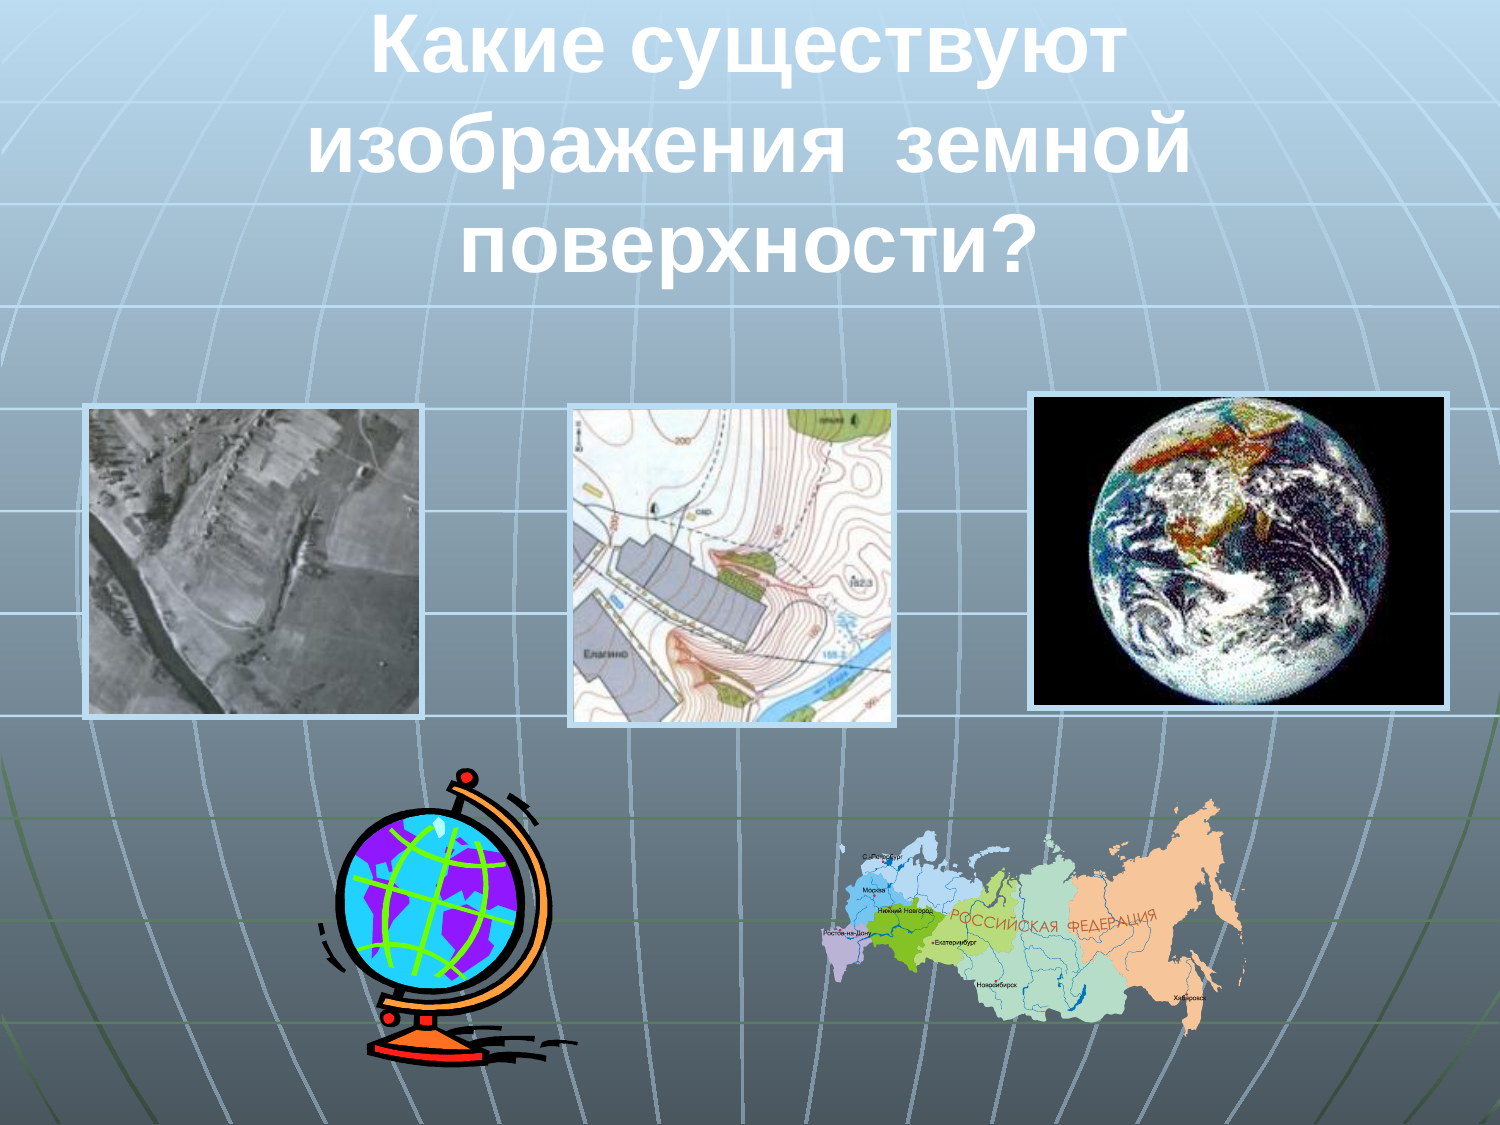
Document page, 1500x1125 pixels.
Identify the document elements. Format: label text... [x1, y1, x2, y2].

picture [1033, 396, 1445, 706]
title Какие существуют изображения земной поверхности? [74, 45, 1426, 233]
picture [820, 798, 1247, 1038]
picture [572, 408, 892, 722]
picture [312, 762, 583, 1073]
picture [88, 408, 420, 715]
